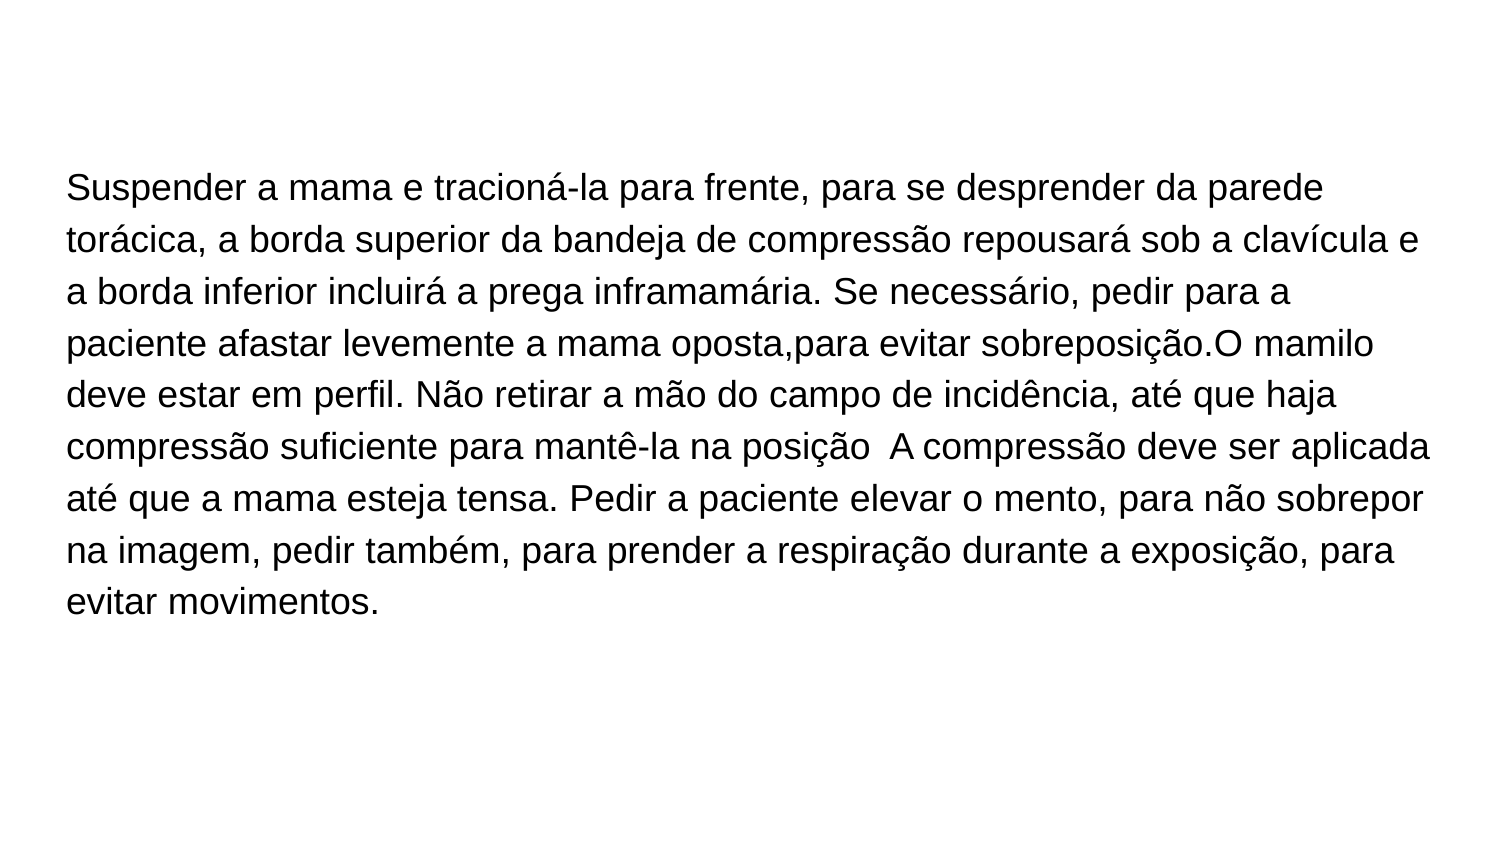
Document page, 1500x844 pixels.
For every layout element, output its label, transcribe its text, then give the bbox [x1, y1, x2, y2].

list Suspender a mama e tracioná-la para frente, para se desprender da parede torácica, a borda superior da bandeja de compressão repousará sob a clavícula e a borda inferior incluirá a prega inframamária. Se necessário, pedir para a paciente afastar levemente a mama oposta,para evitar sobreposição.O mamilo deve estar em perfil. Não retirar a mão do campo de incidência, até que haja compressão suficiente para mantê-la na posição A compressão deve ser aplicada até que a mama esteja tensa. Pedir a paciente elevar o mento, para não sobrepor na imagem, pedir também, para prender a respiração durante a exposição, para evitar movimentos. [51, 141, 1449, 703]
